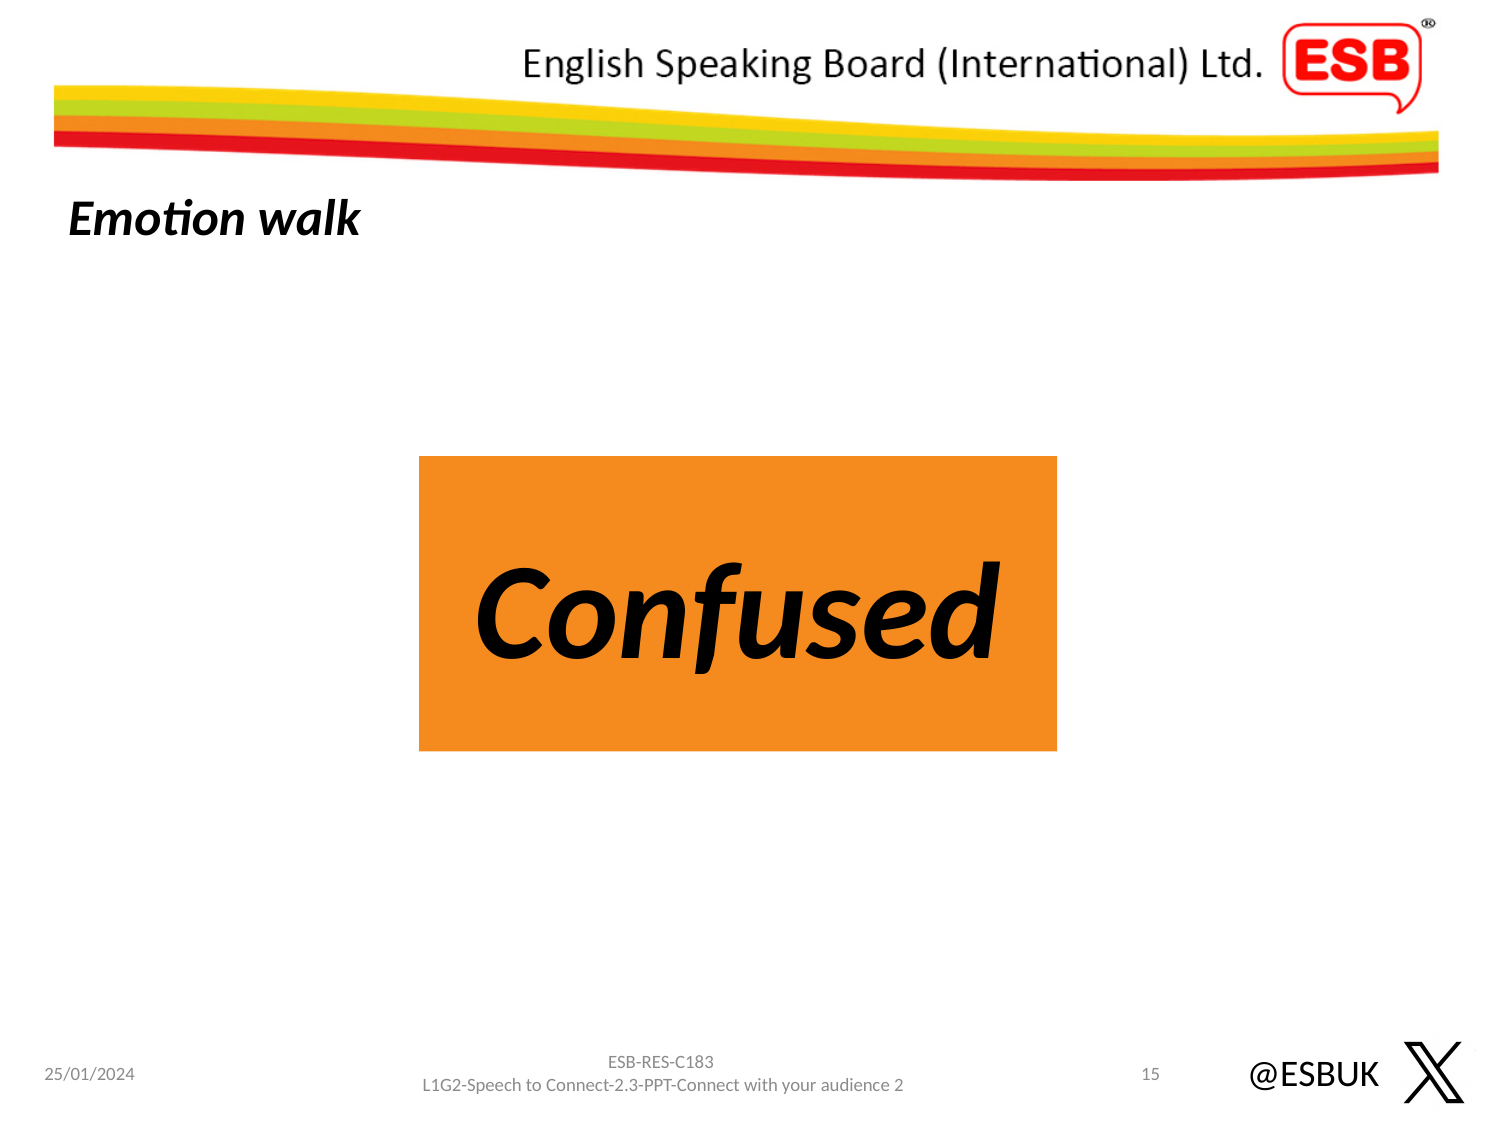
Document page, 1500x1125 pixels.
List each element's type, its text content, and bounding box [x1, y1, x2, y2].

slide_number 15 [930, 1042, 1176, 1103]
picture [1395, 1029, 1476, 1116]
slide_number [29, 1042, 367, 1103]
picture [0, 0, 1500, 189]
title Emotion walk [53, 183, 1347, 255]
footer ESB-RES-C183 L1G2-Speech to Connect-2.3-PPT-Connect with your audience 2 [395, 1042, 930, 1103]
text_box Confused [418, 455, 1058, 753]
